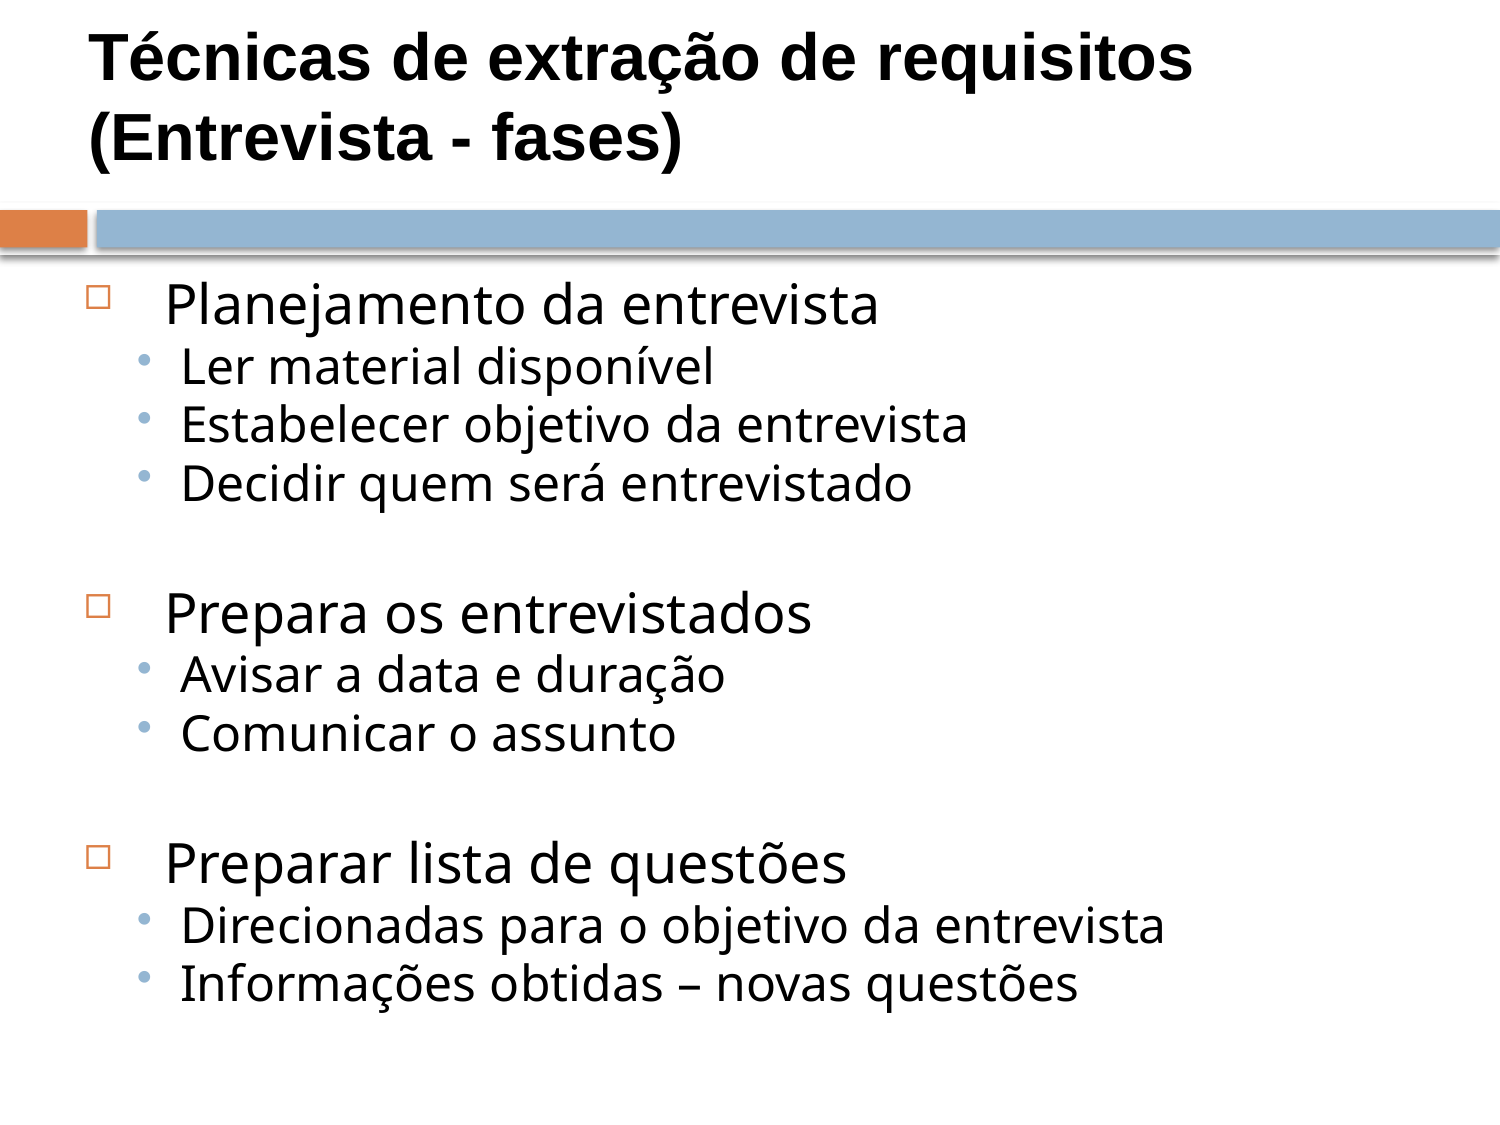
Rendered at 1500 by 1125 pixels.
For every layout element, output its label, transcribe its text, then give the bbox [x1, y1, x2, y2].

text_box Técnicas de extração de requisitos (Entrevista - fases) [73, 54, 1349, 182]
list Planejamento da entrevista Ler material disponível Estabelecer objetivo da entrevista Decidir quem será entrevistado Prepara os entrevistados Avisar a data e duração Comunicar o assunto Preparar lista de questões Direcionadas para o objetivo da entrevista Informações obtidas – novas questões [69, 275, 1438, 1025]
